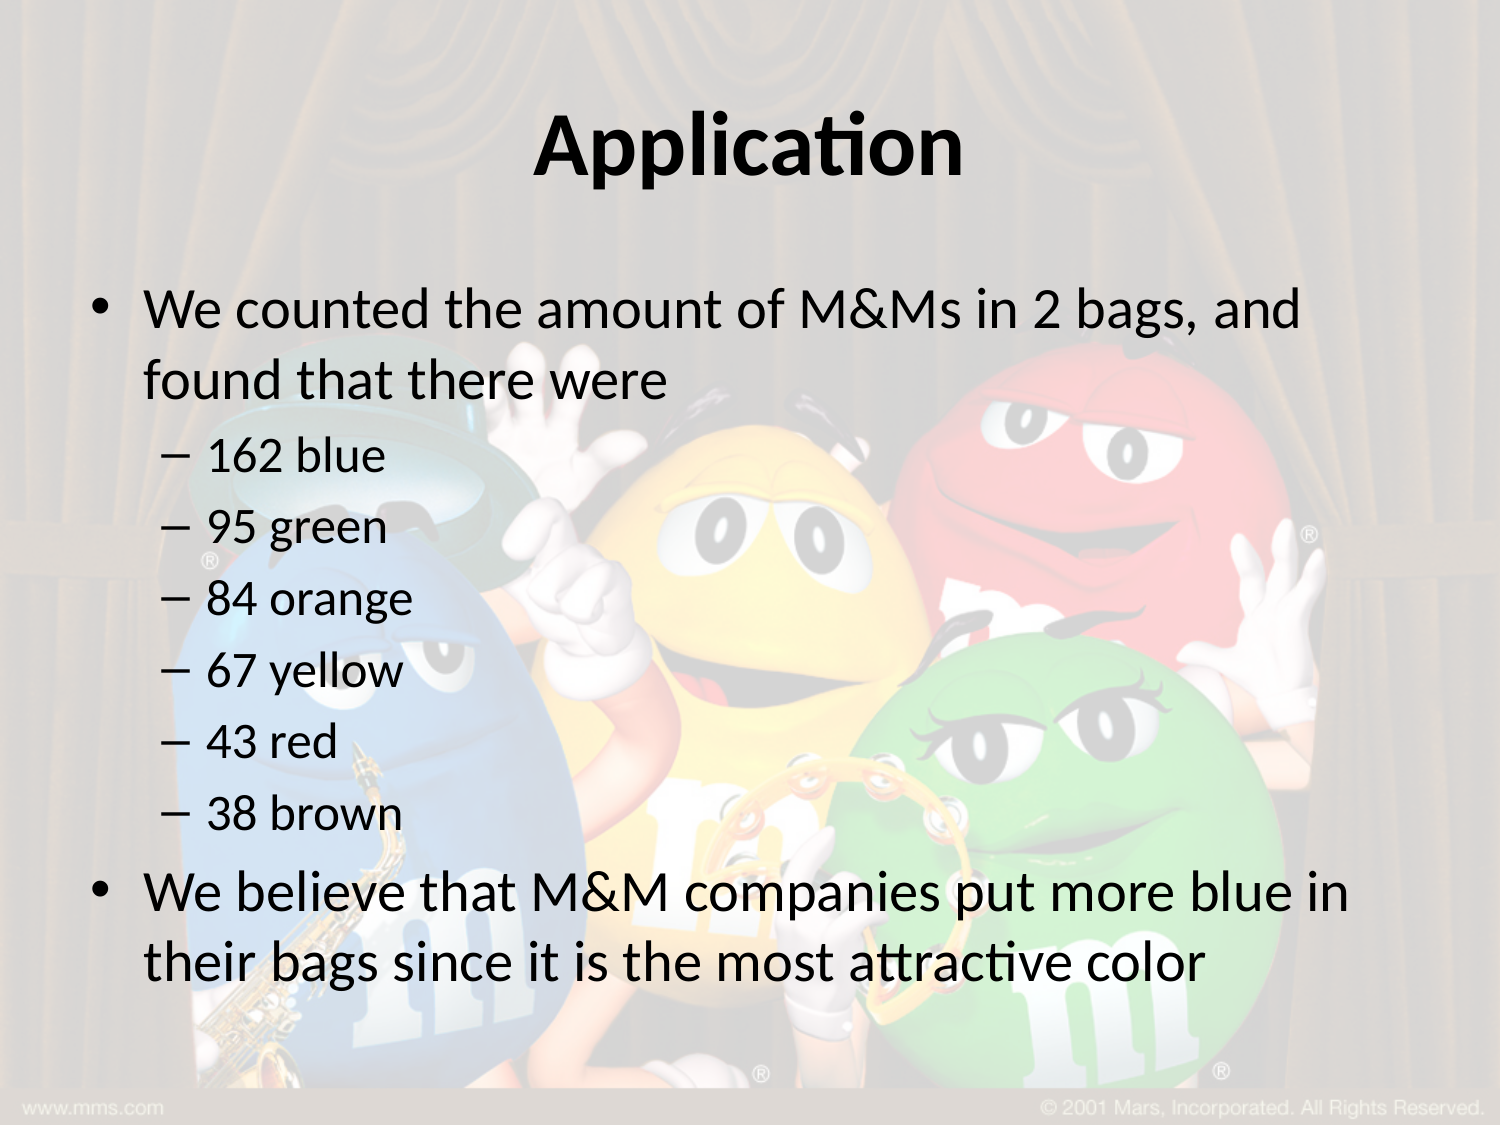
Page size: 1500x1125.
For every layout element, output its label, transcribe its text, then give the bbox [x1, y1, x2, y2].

title Application [75, 45, 1425, 233]
list We counted the amount of M&Ms in 2 bags, and found that there were 162 blue 95 green 84 orange 67 yellow 43 red 38 brown We believe that M&M companies put more blue in their bags since it is the most attractive color [75, 262, 1425, 1005]
